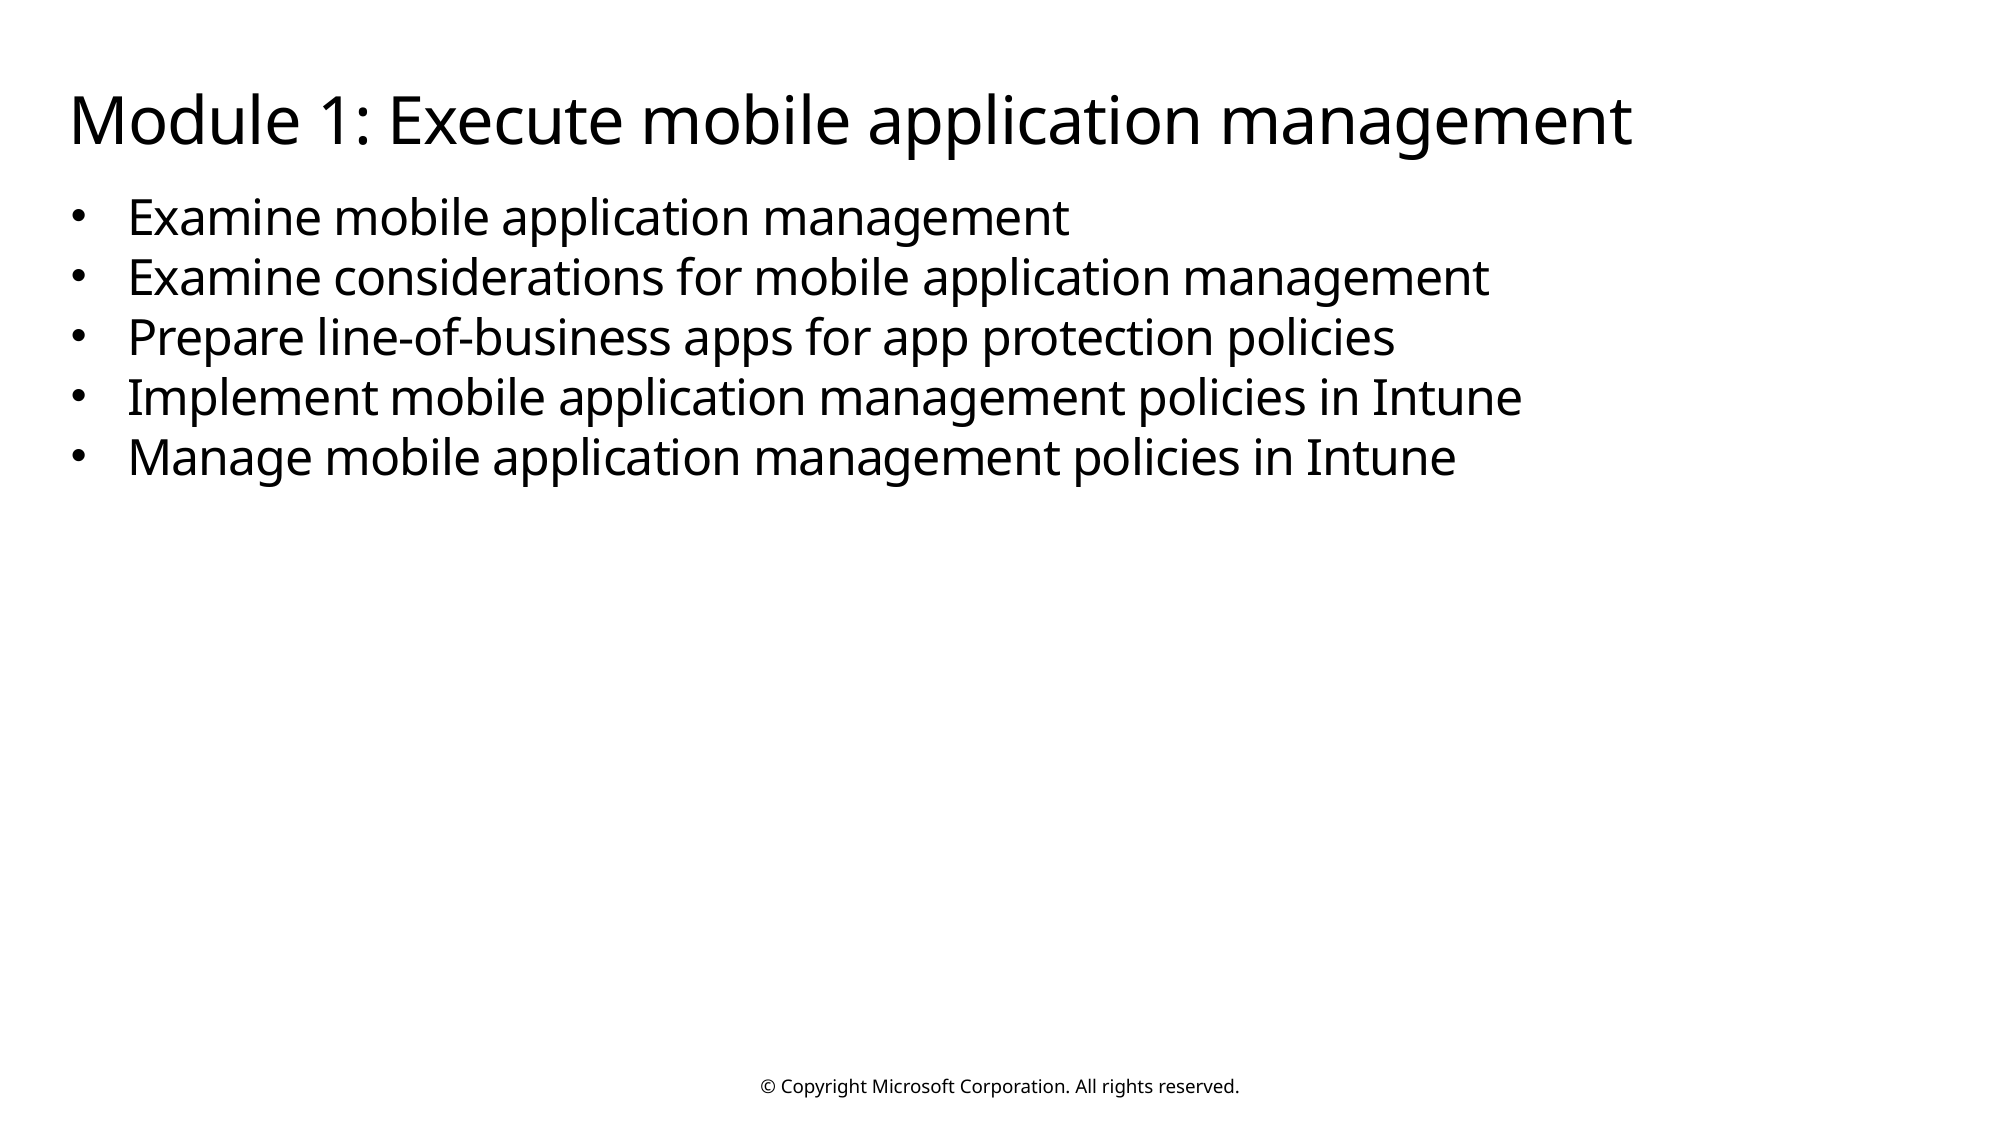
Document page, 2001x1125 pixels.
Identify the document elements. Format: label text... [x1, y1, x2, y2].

title Module 1: Execute mobile application management [68, 72, 1930, 178]
list Examine mobile application management Examine considerations for mobile application management Prepare line-of-business apps for app protection policies Implement mobile application management policies in Intune Manage mobile application management policies in Intune [70, 177, 1932, 496]
